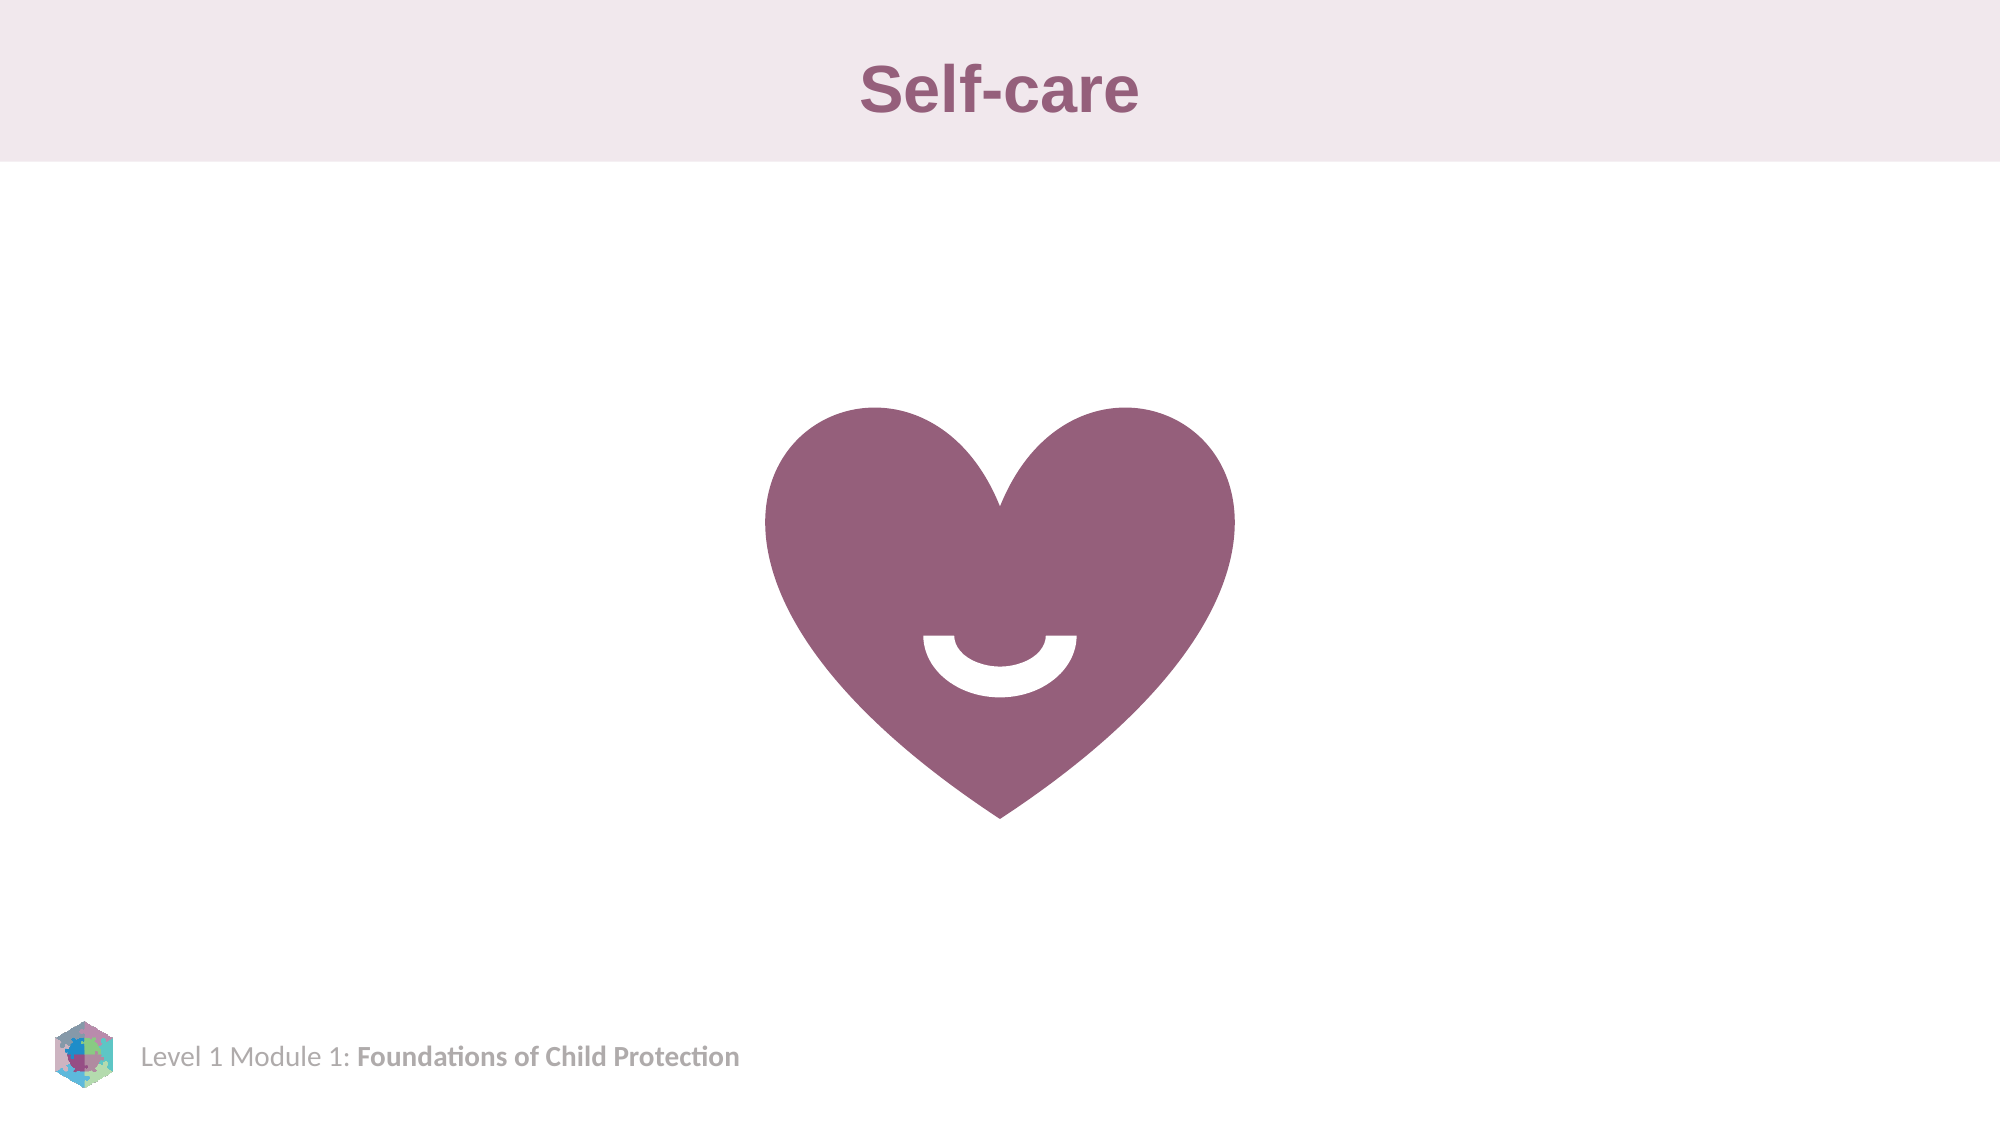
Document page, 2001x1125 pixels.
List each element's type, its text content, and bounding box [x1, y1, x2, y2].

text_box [766, 402, 1234, 819]
title Self-care [137, 19, 1863, 163]
picture [55, 1021, 113, 1088]
